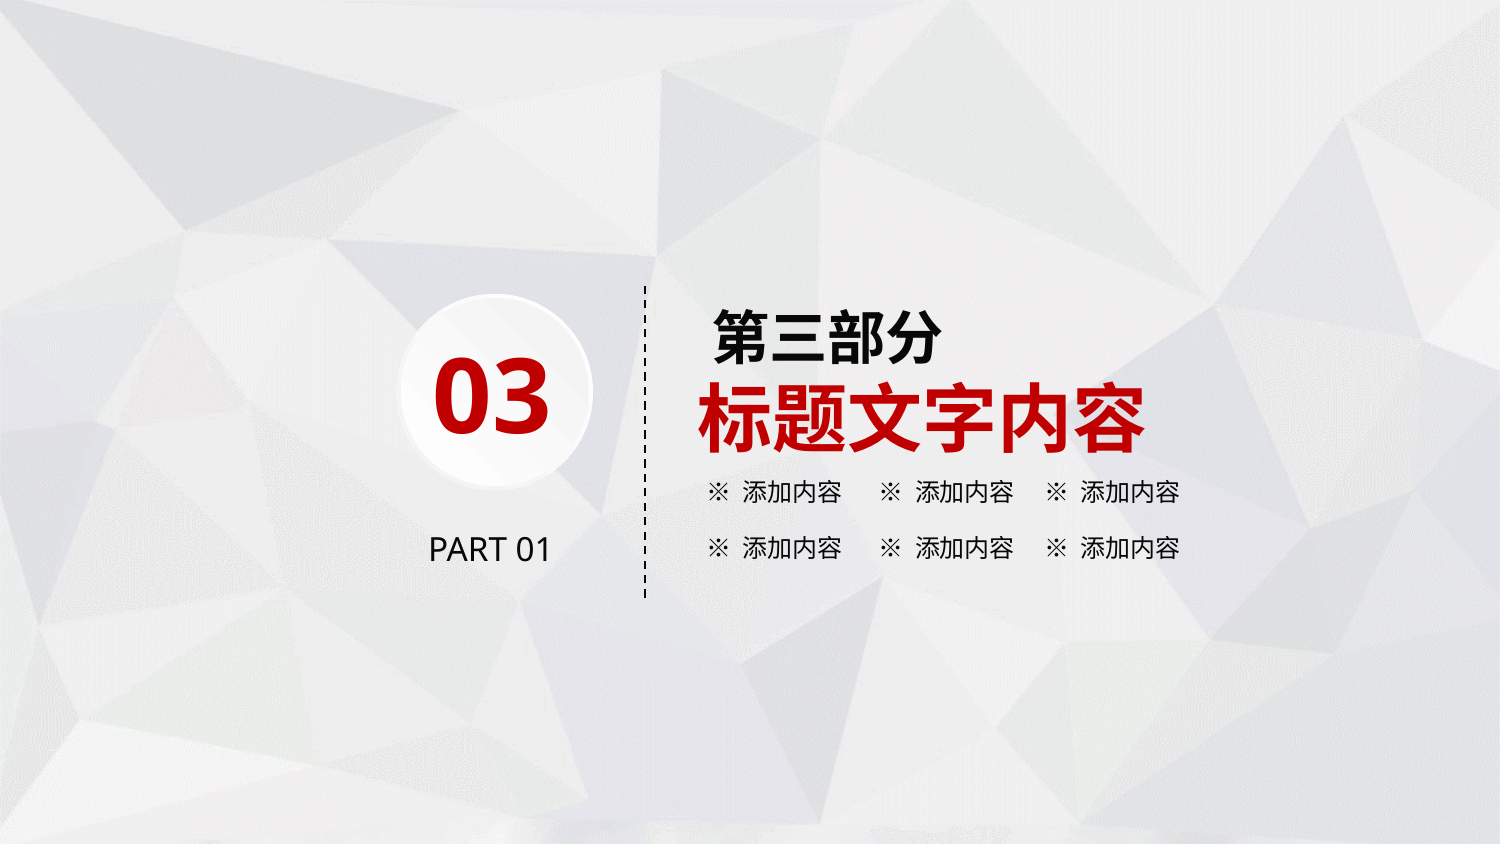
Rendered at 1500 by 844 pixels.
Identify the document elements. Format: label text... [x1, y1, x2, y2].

text_box ※ 添加内容 [868, 471, 1031, 511]
text_box ※ 添加内容 [868, 528, 1031, 568]
picture [0, 0, 1500, 844]
text_box ※ 添加内容 [1034, 528, 1196, 568]
text_box 第三部分 标题文字内容 [682, 293, 1163, 469]
text_box ※ 添加内容 [1034, 471, 1203, 511]
text_box ※ 添加内容 [696, 528, 858, 568]
text_box ※ 添加内容 [696, 471, 865, 511]
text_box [396, 293, 594, 491]
text_box PART 01 [428, 527, 577, 568]
